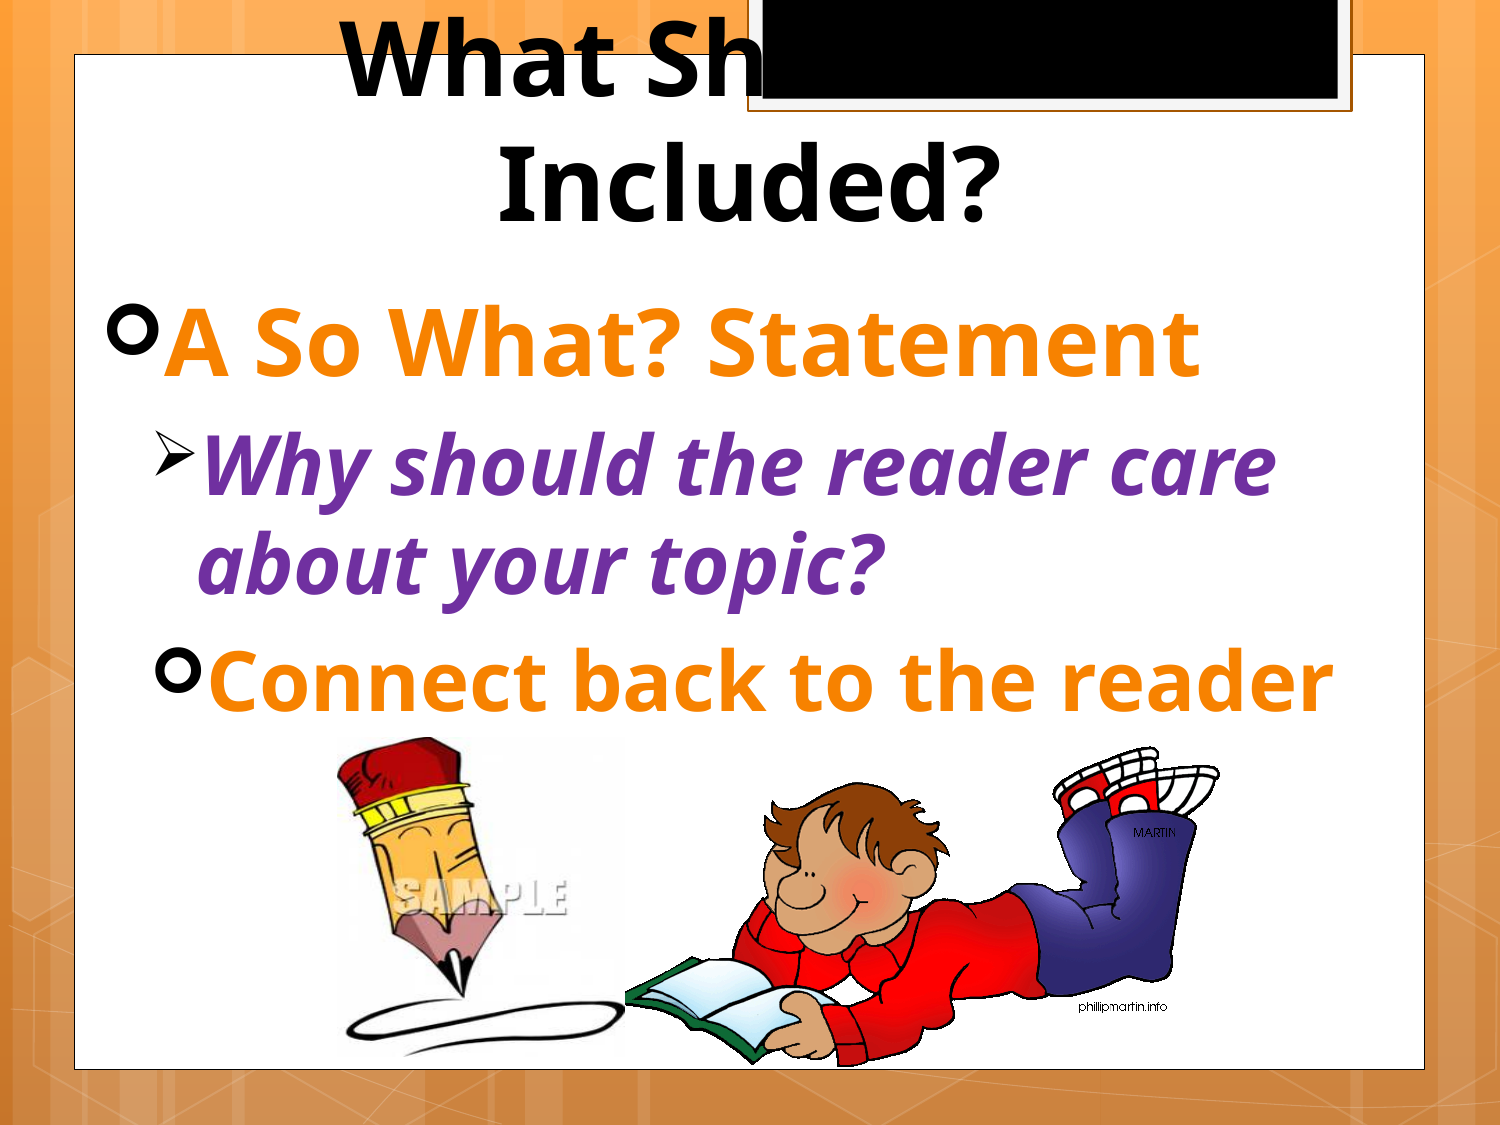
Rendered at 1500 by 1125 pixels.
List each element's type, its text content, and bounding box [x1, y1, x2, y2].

list A So What? Statement Why should the reader care about your topic? Connect back to the reader [75, 275, 1413, 988]
title What Should Be Included? [75, 62, 1425, 250]
picture [337, 737, 1238, 1089]
